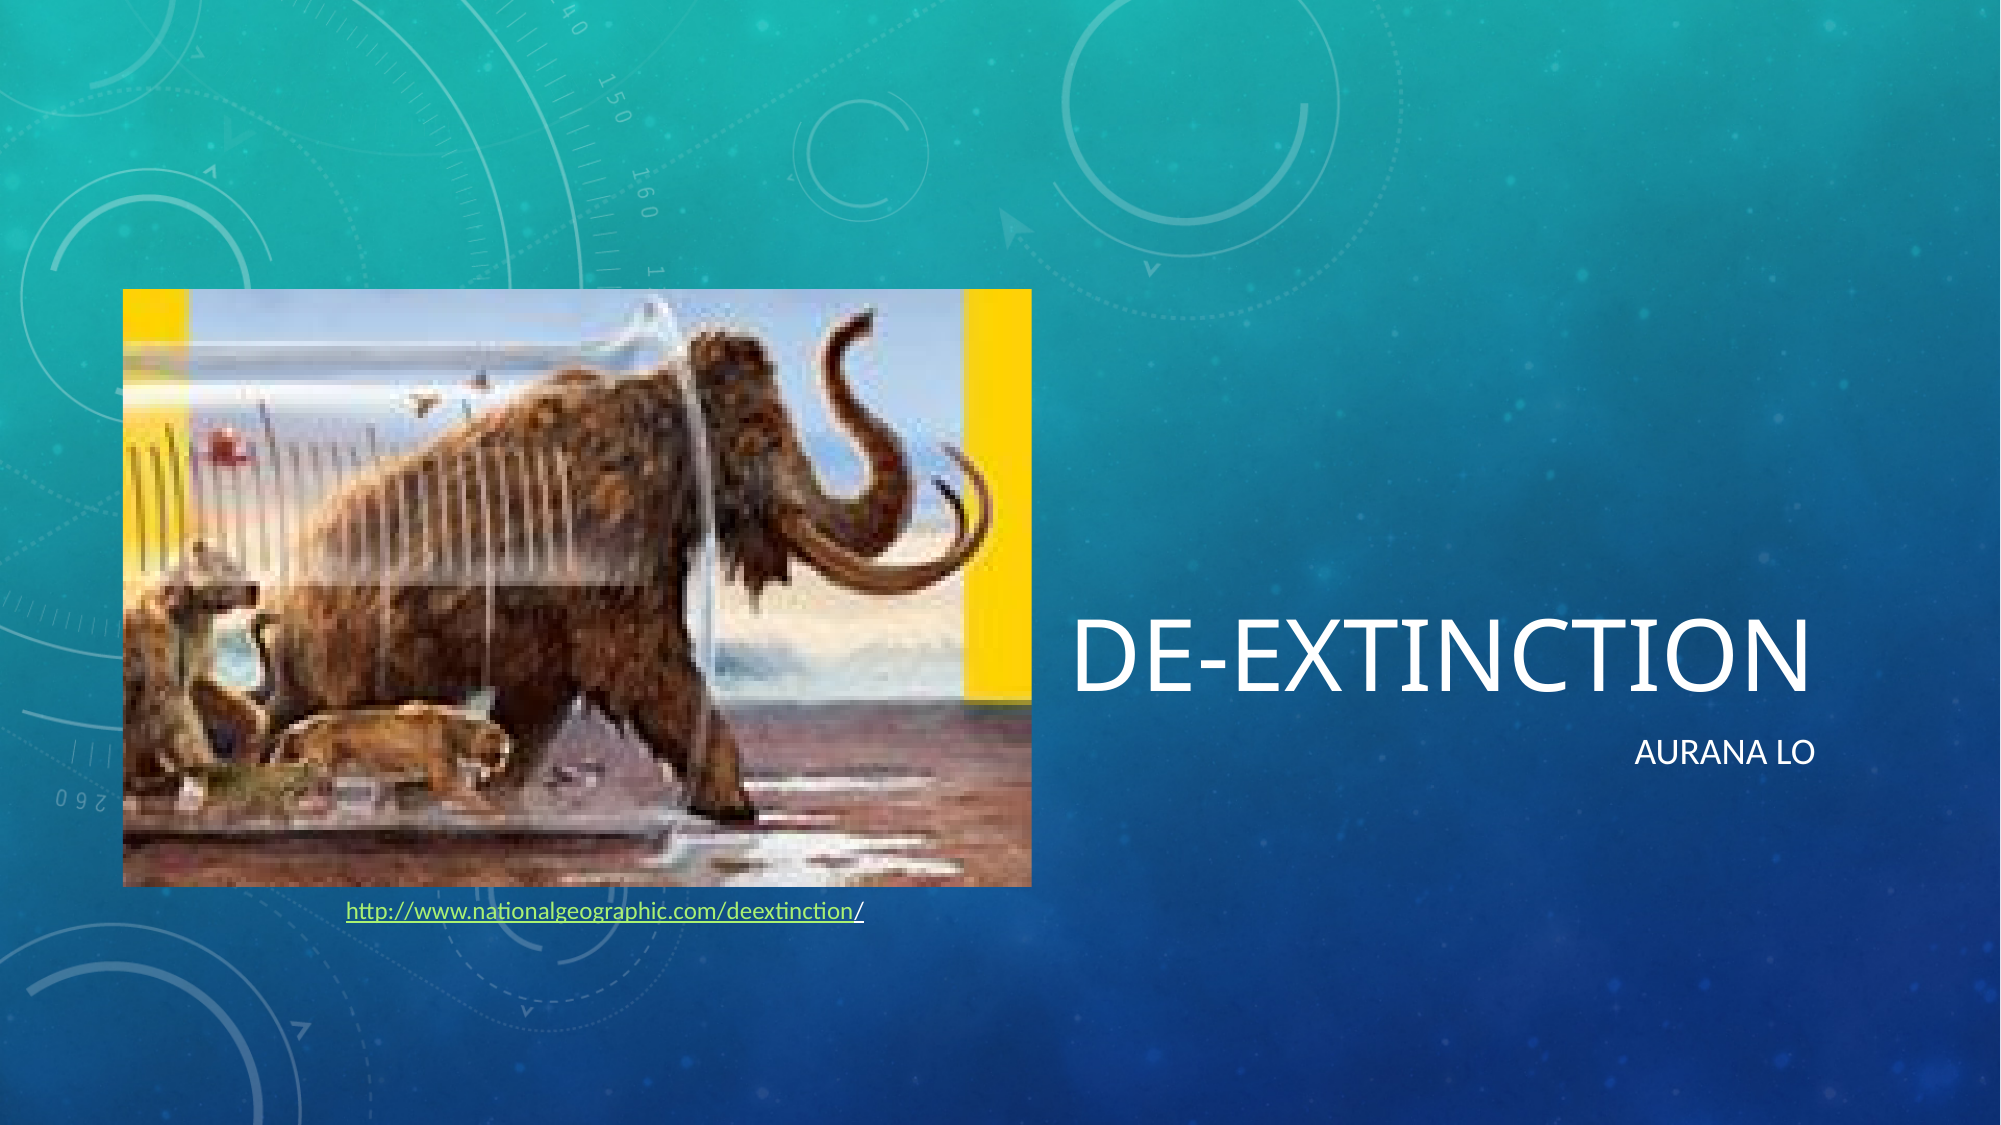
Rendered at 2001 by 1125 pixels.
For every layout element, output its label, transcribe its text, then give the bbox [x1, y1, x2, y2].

subtitle Aurana Lo [650, 719, 1831, 950]
picture [0, 0, 2001, 1125]
text_box http://www.nationalgeographic.com/deextinction/ [331, 901, 885, 932]
title De-Extinction [1037, 322, 1831, 719]
